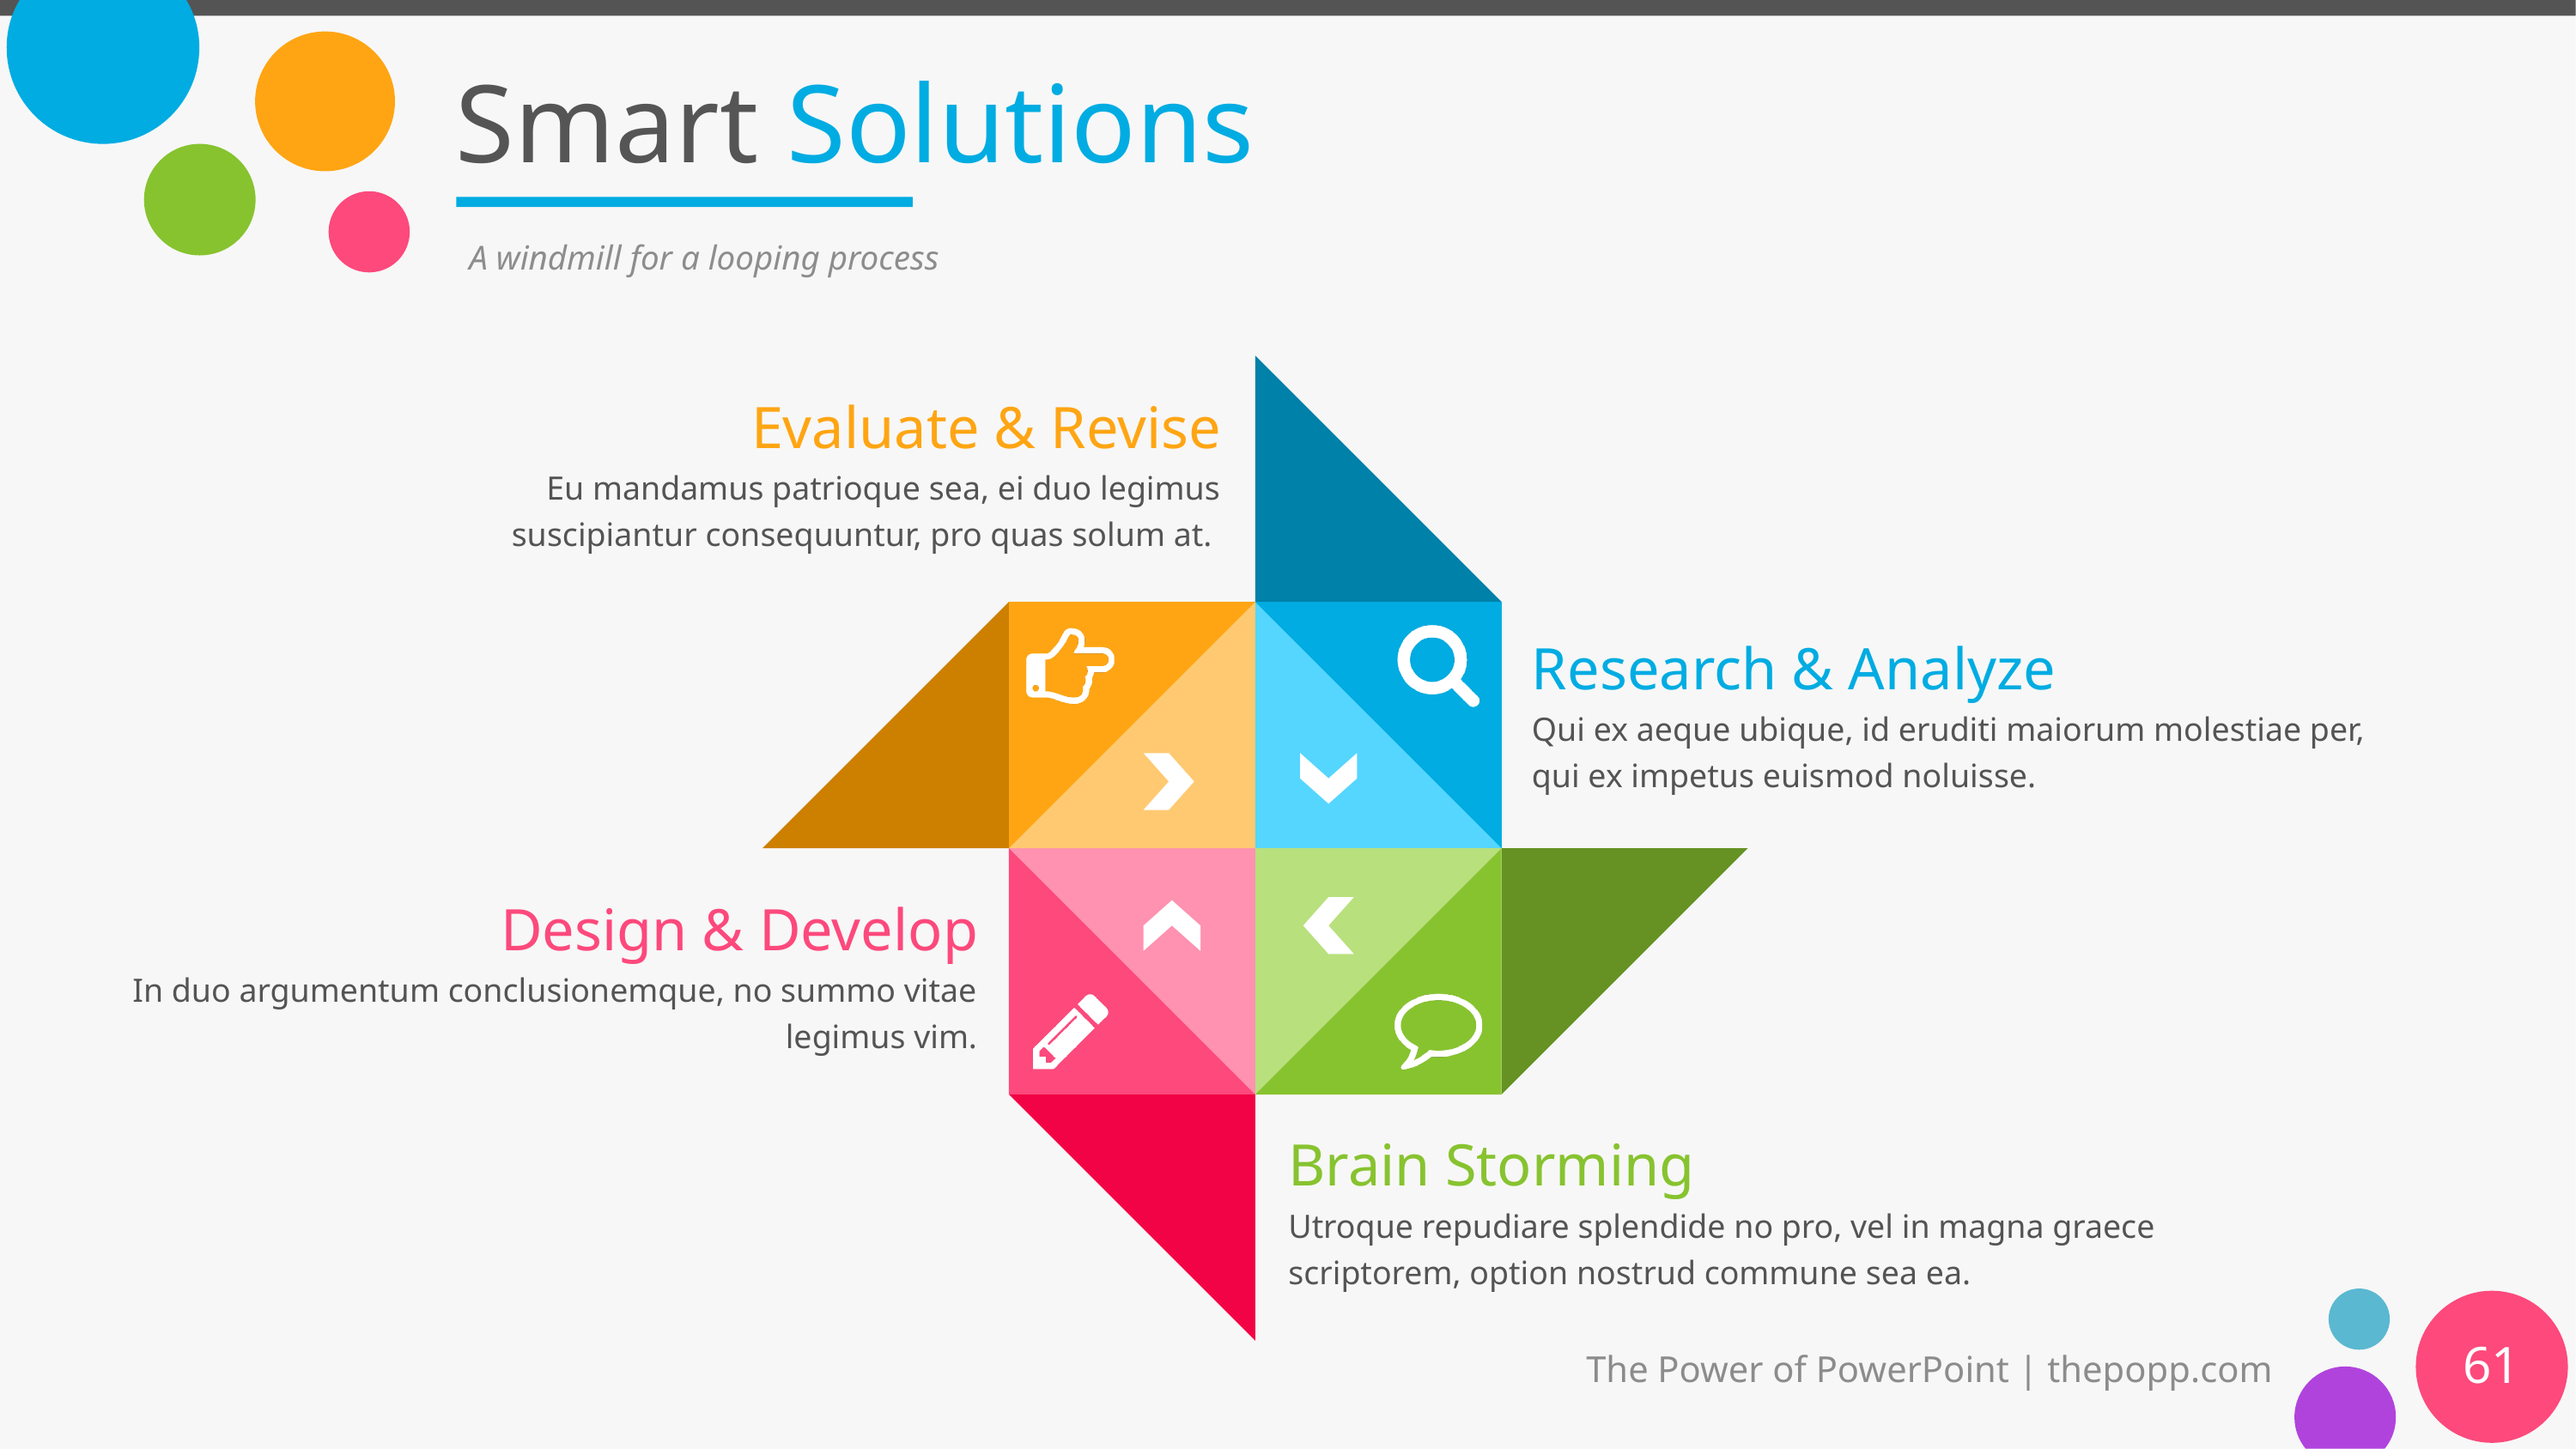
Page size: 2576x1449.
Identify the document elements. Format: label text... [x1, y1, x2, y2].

title Smart Solutions [433, 34, 2454, 204]
picture [1025, 987, 1115, 1076]
list Evaluate & Revise [423, 366, 1245, 468]
list Design & Develop [180, 868, 1002, 970]
picture [1398, 626, 1479, 706]
footer The Power of PowerPoint | thepopp.com [1479, 1332, 2296, 1410]
list Research & Analyze [1509, 607, 2330, 689]
list Brain Storming [1265, 1103, 2087, 1186]
list A windmill for a looping process [446, 217, 2465, 288]
picture [1025, 621, 1115, 711]
slide_number 61 [2415, 1328, 2568, 1406]
picture [1394, 987, 1483, 1076]
list Qui ex aeque ubique, id eruditi maiorum molestiae per, qui ex impetus euismod noluisse. [1509, 689, 2433, 824]
list Utroque repudiare splendide no pro, vel in magna graece scriptorem, option nostrud commune sea ea. [1265, 1186, 2190, 1321]
list In duo argumentum conclusionemque, no summo vitae legimus vim. [108, 950, 1001, 1085]
list Eu mandamus patrioque sea, ei duo legimus suscipiantur consequuntur, pro quas solum at. [351, 448, 1244, 583]
